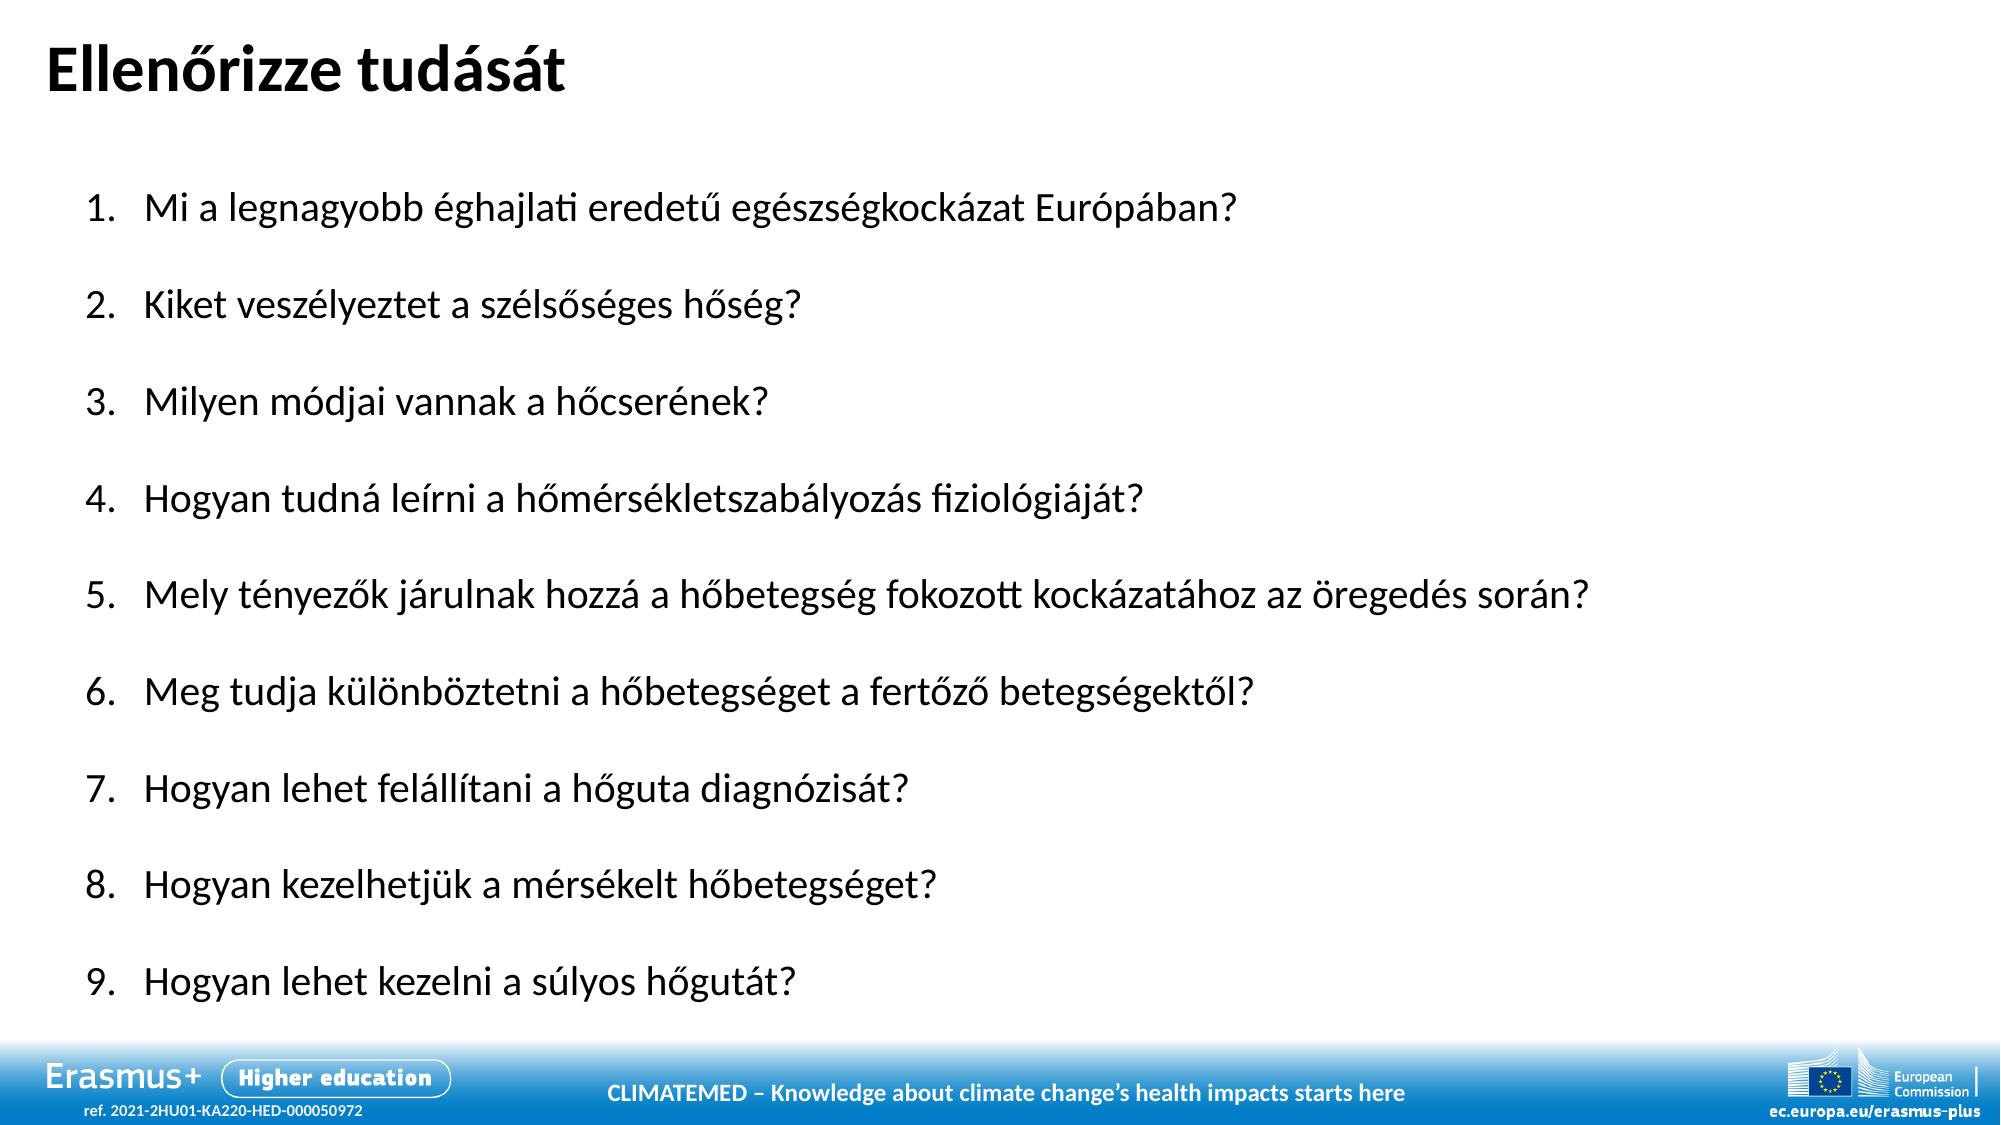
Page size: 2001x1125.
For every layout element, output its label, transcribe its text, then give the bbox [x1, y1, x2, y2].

picture [0, 899, 2000, 1125]
list Mi a legnagyobb éghajlati eredetű egészségkockázat Európában? Kiket veszélyeztet a szélsőséges hőség? Milyen módjai vannak a hőcserének? Hogyan tudná leírni a hőmérsékletszabályozás fiziológiáját? Mely tényezők járulnak hozzá a hőbetegség fokozott kockázatához az öregedés során? Meg tudja különböztetni a hőbetegséget a fertőző betegségektől? Hogyan lehet felállítani a hőguta diagnózisát? Hogyan kezelhetjük a mérsékelt hőbetegséget? Hogyan lehet kezelni a súlyos hőgutát? [70, 167, 1921, 1035]
title Ellenőrizze tudását [31, 25, 1984, 116]
